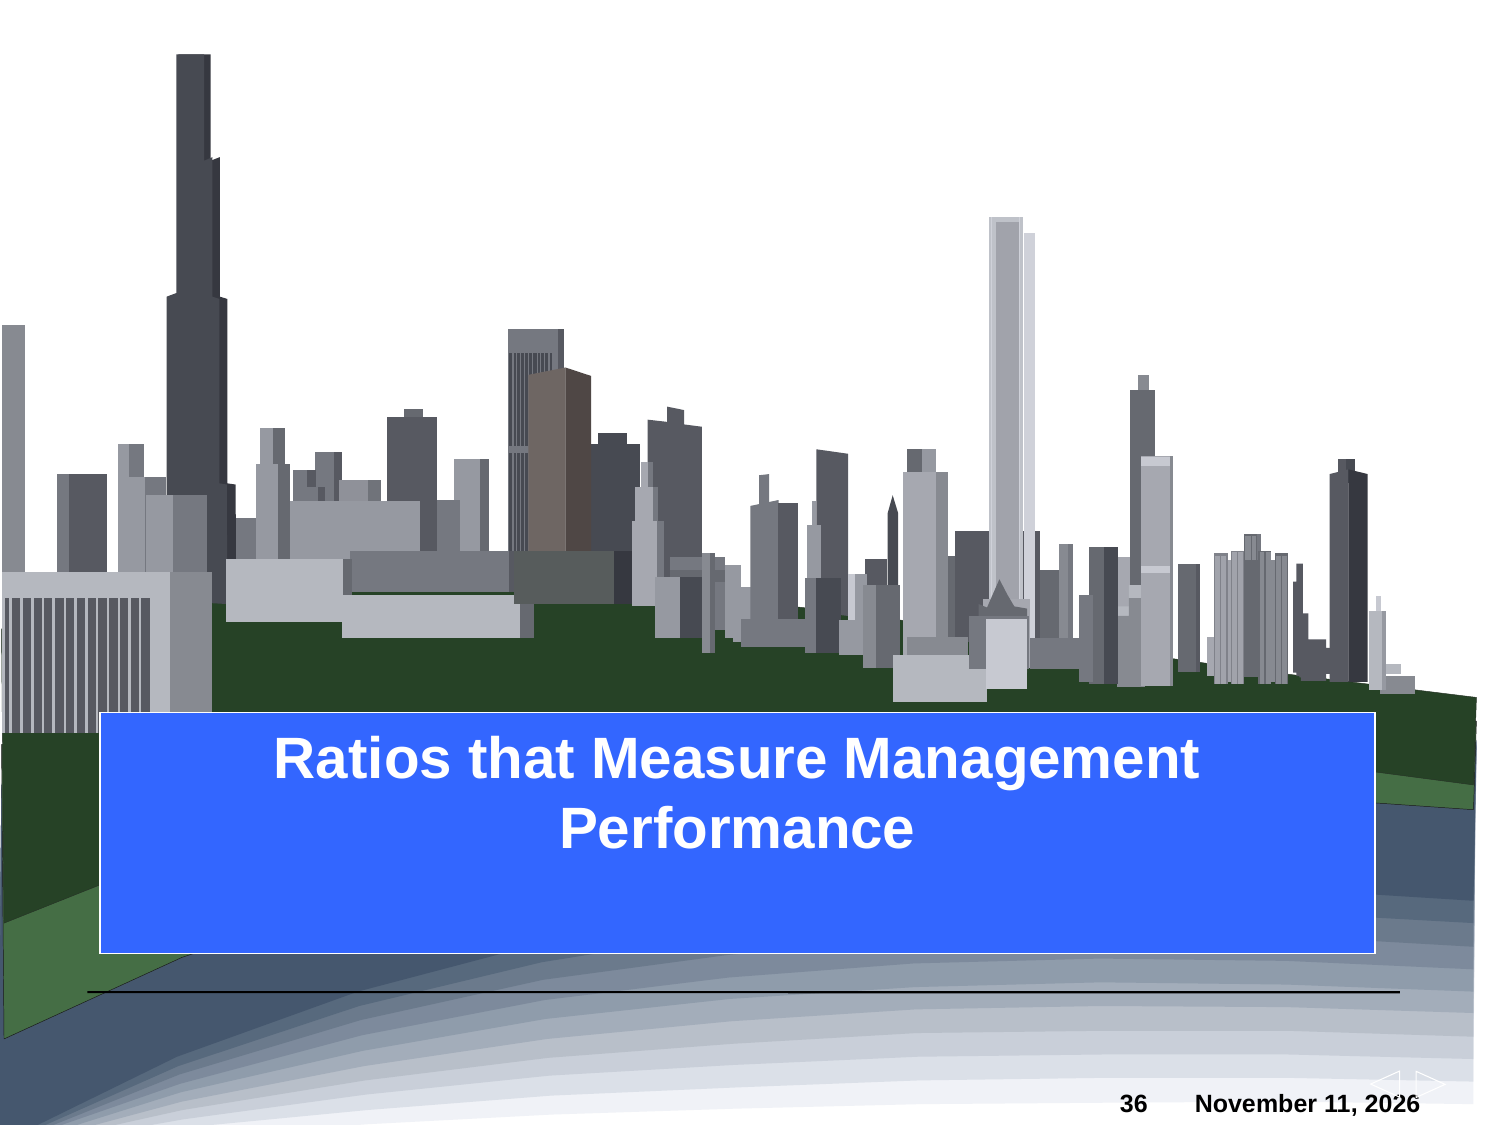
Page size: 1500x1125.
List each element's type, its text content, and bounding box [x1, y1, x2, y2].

title Ratios that Measure Management Performance [99, 712, 1376, 954]
